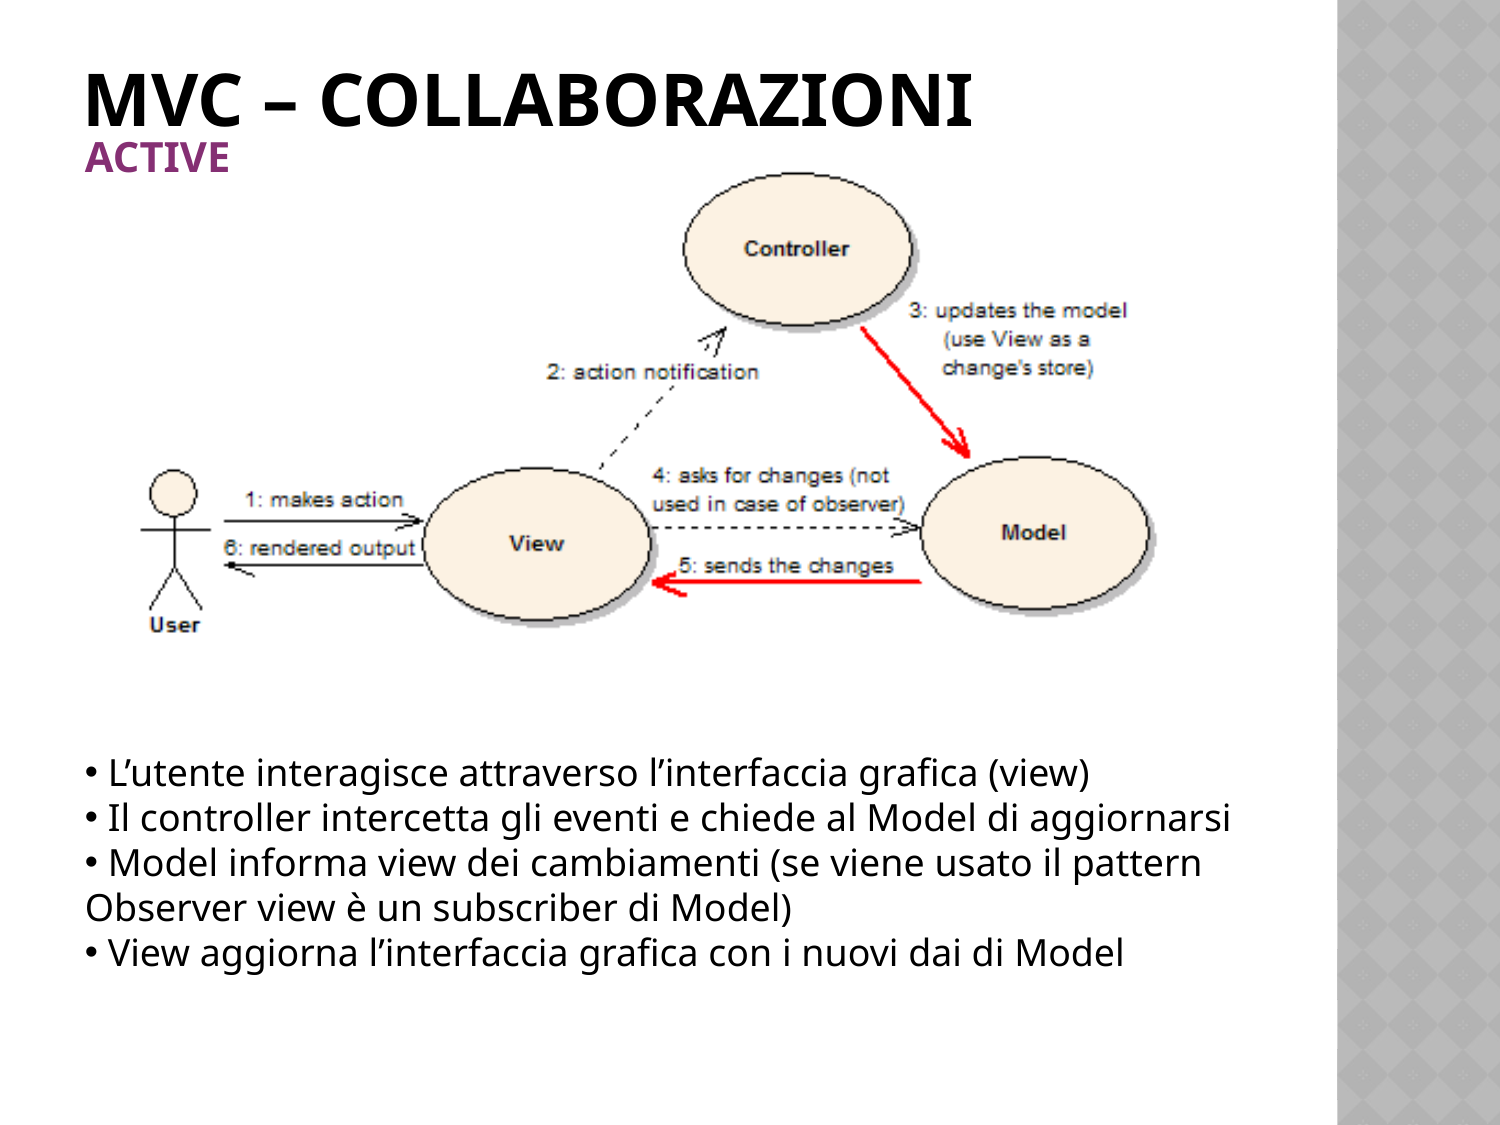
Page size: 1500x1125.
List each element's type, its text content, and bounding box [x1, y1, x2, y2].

text_box L’utente interagisce attraverso l’interfaccia grafica (view) Il controller intercetta gli eventi e chiede al Model di aggiornarsi Model informa view dei cambiamenti (se viene usato il pattern Observer view è un subscriber di Model) View aggiorna l’interfaccia grafica con i nuovi dai di Model [70, 741, 1278, 982]
title MVC – COLLABORAZIONI [75, 52, 1263, 128]
text_box ACTIVE [70, 128, 1289, 190]
picture [81, 140, 1224, 657]
